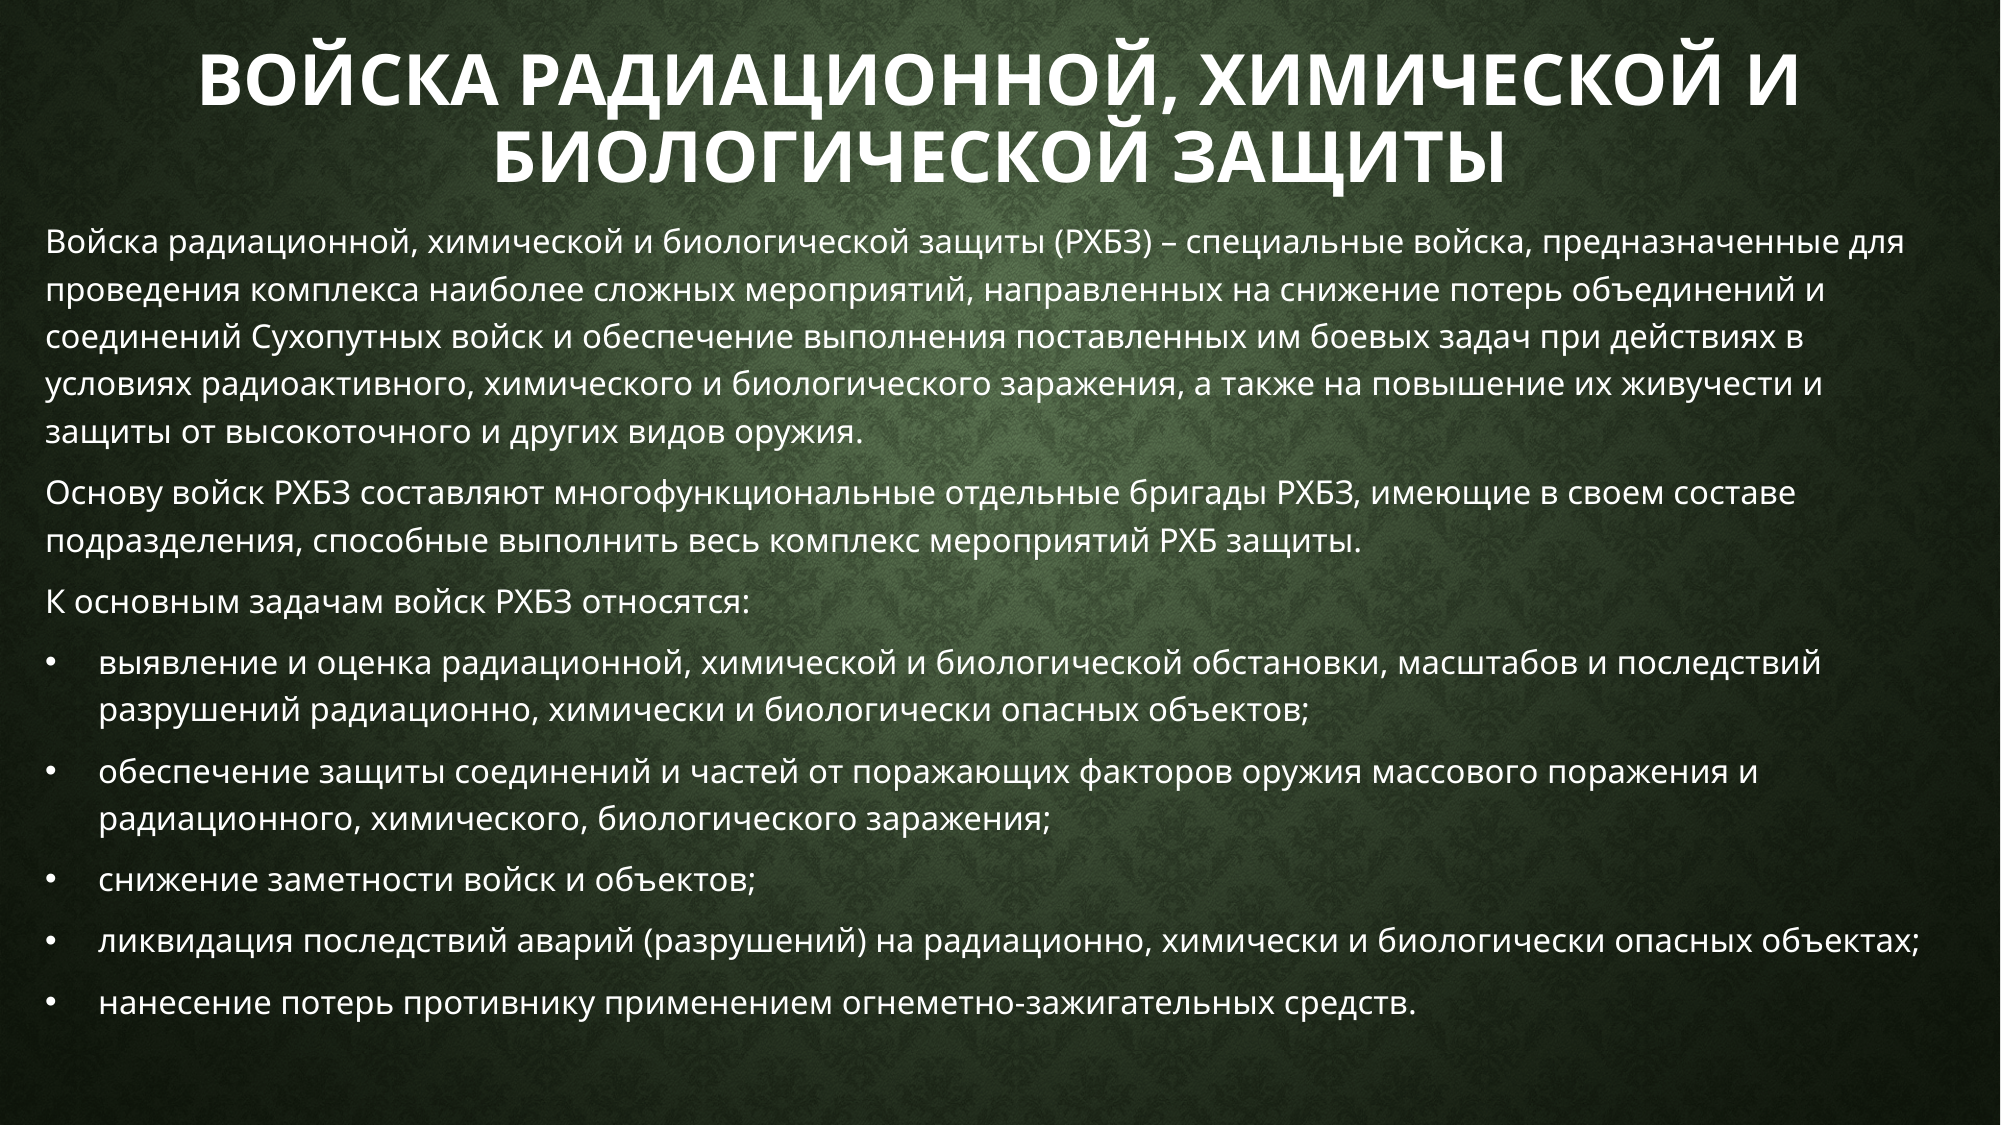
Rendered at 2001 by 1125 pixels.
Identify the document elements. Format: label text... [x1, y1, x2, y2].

list Войска радиационной, химической и биологической защиты (РХБЗ) – специальные войска, предназначенные для проведения комплекса наиболее сложных мероприятий, направленных на снижение потерь объединений и соединений Сухопутных войск и обеспечение выполнения поставленных им боевых задач при действиях в условиях радиоактивного, химического и биологического заражения, а также на повышение их живучести и защиты от высокоточного и других видов оружия. Основу войск РХБЗ составляют многофункциональные отдельные бригады РХБЗ, имеющие в своем составе подразделения, способные выполнить весь комплекс мероприятий РХБ защиты. К основным задачам войск РХБЗ относятся: выявление и оценка радиационной, химической и биологической обстановки, масштабов и последствий разрушений радиационно, химически и биологически опасных объектов; обеспечение защиты соединений и частей от поражающих факторов оружия массового поражения и радиационного, химического, биологического заражения; снижение заметности войск и объектов; ликвидация последствий аварий (разрушений) на радиационно, химически и биологически опасных объектах; нанесение потерь противнику применением огнеметно-зажигательных средств. [30, 205, 1965, 1074]
title Войска радиационной, химической и биологической защиты [128, 19, 1872, 205]
